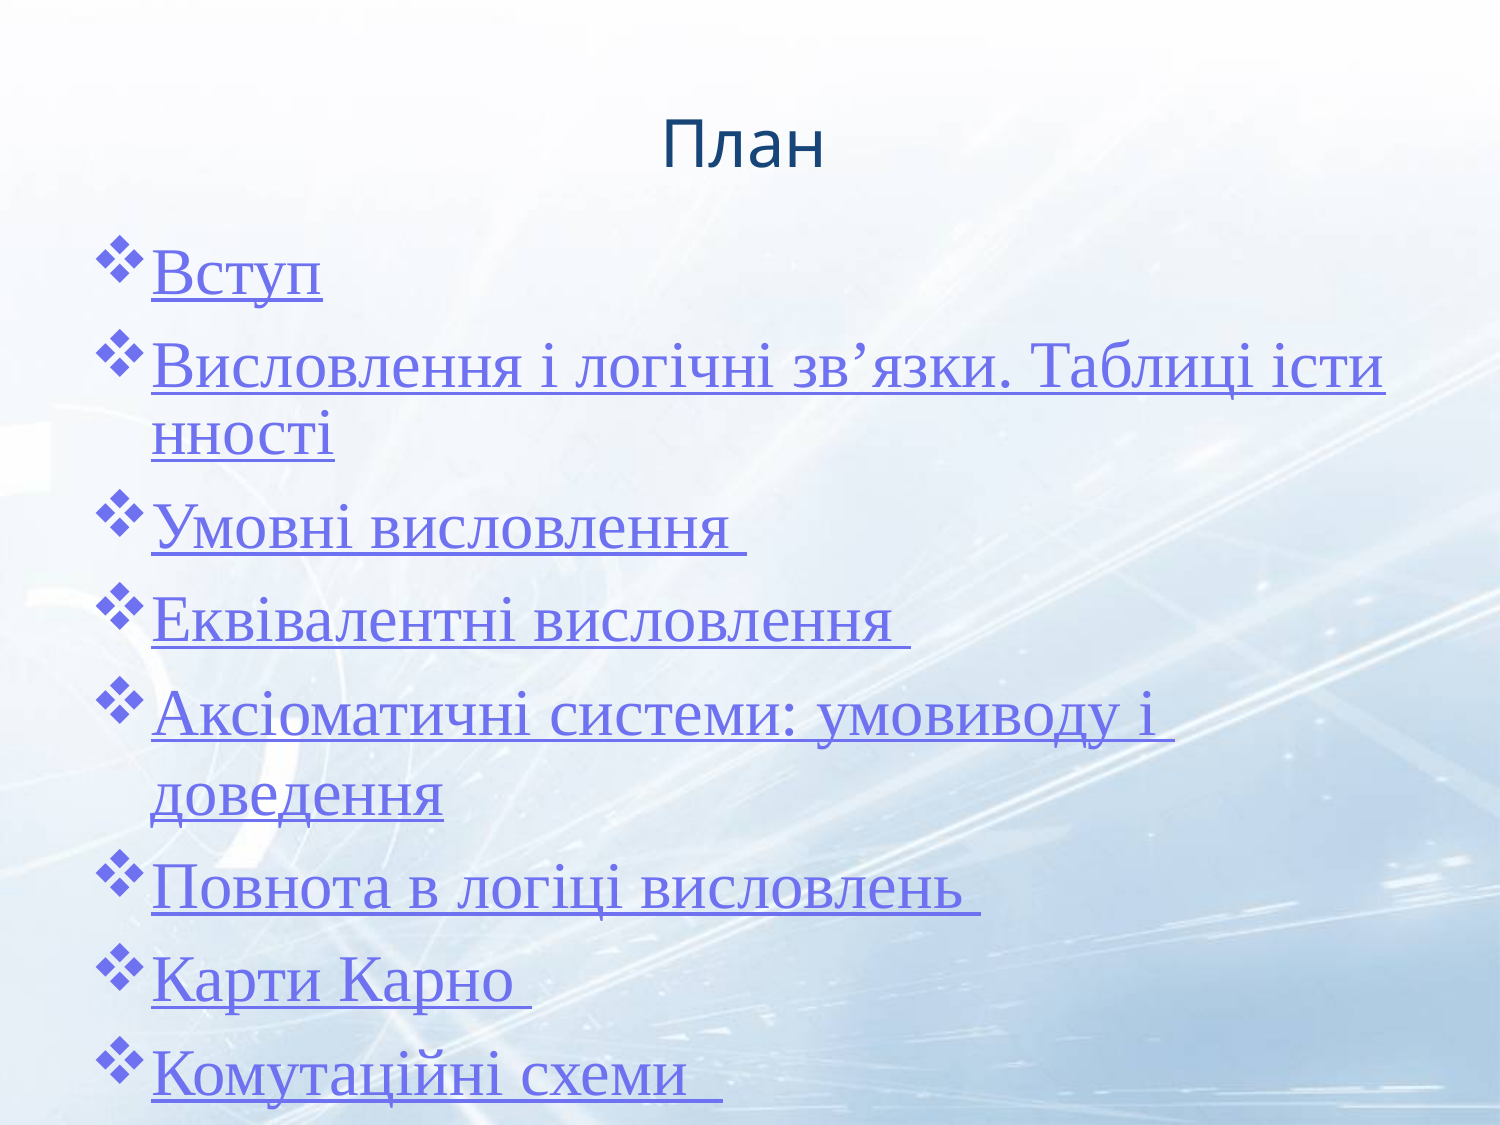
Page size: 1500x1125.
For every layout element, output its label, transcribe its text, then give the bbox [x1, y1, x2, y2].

title План [99, 95, 1388, 188]
list Вступ Висловлення і логічні зв’язки. Таблиці істинності Умовні висловлення Еквівалентні висловлення Аксіоматичні системи: умовиводу і доведення Повнота в логіці висловлень Карти Карно Комутаційні схеми [75, 220, 1425, 1063]
picture [0, 0, 1500, 1125]
